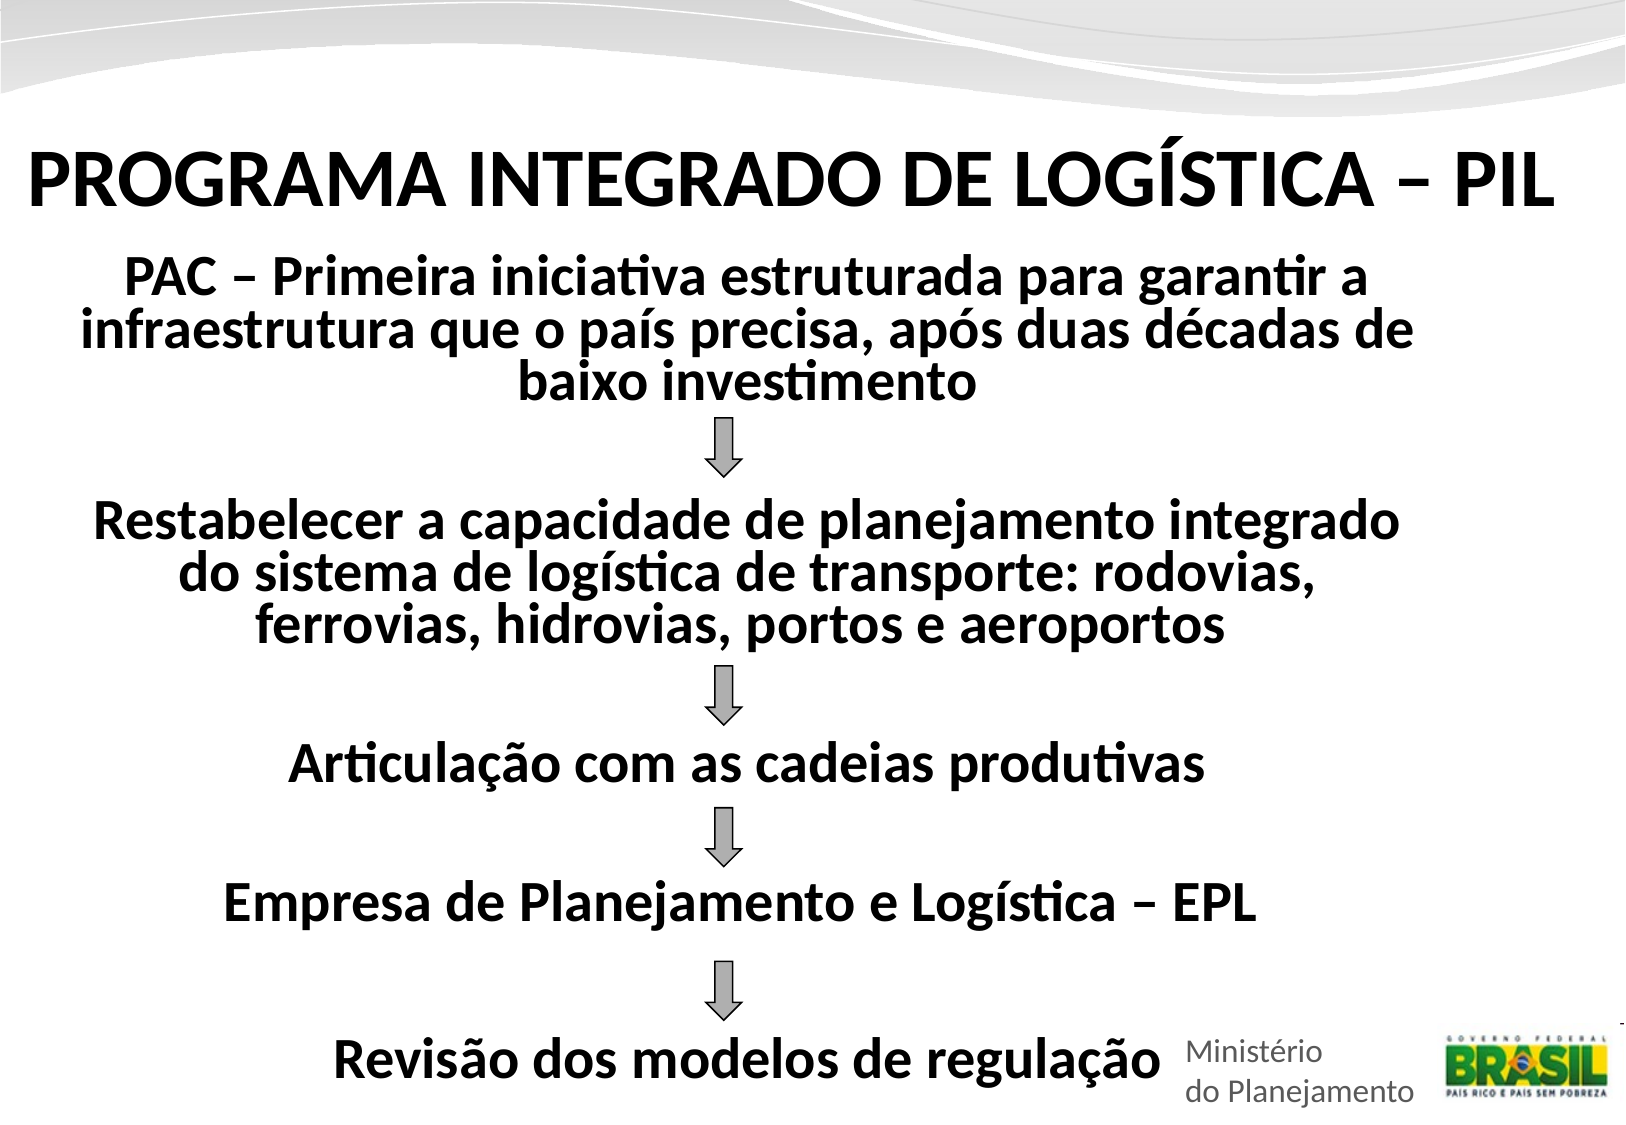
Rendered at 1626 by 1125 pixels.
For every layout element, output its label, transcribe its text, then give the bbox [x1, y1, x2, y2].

picture [1437, 1023, 1624, 1110]
text_box [705, 807, 742, 867]
text_box PROGRAMA INTEGRADO DE LOGÍSTICA – PIL [12, 126, 1617, 232]
text_box [705, 417, 742, 478]
text_box PAC – Primeira iniciativa estruturada para garantir a infraestrutura que o país precisa, após duas décadas de baixo investimento Restabelecer a capacidade de planejamento integrado do sistema de logística de transporte: rodovias, ferrovias, hidrovias, portos e aeroportos Articulação com as cadeias produtivas Empresa de Planejamento e Logística – EPL Revisão dos modelos de regulação [56, 246, 1439, 1097]
text_box [705, 665, 742, 726]
text_box [705, 961, 742, 1021]
